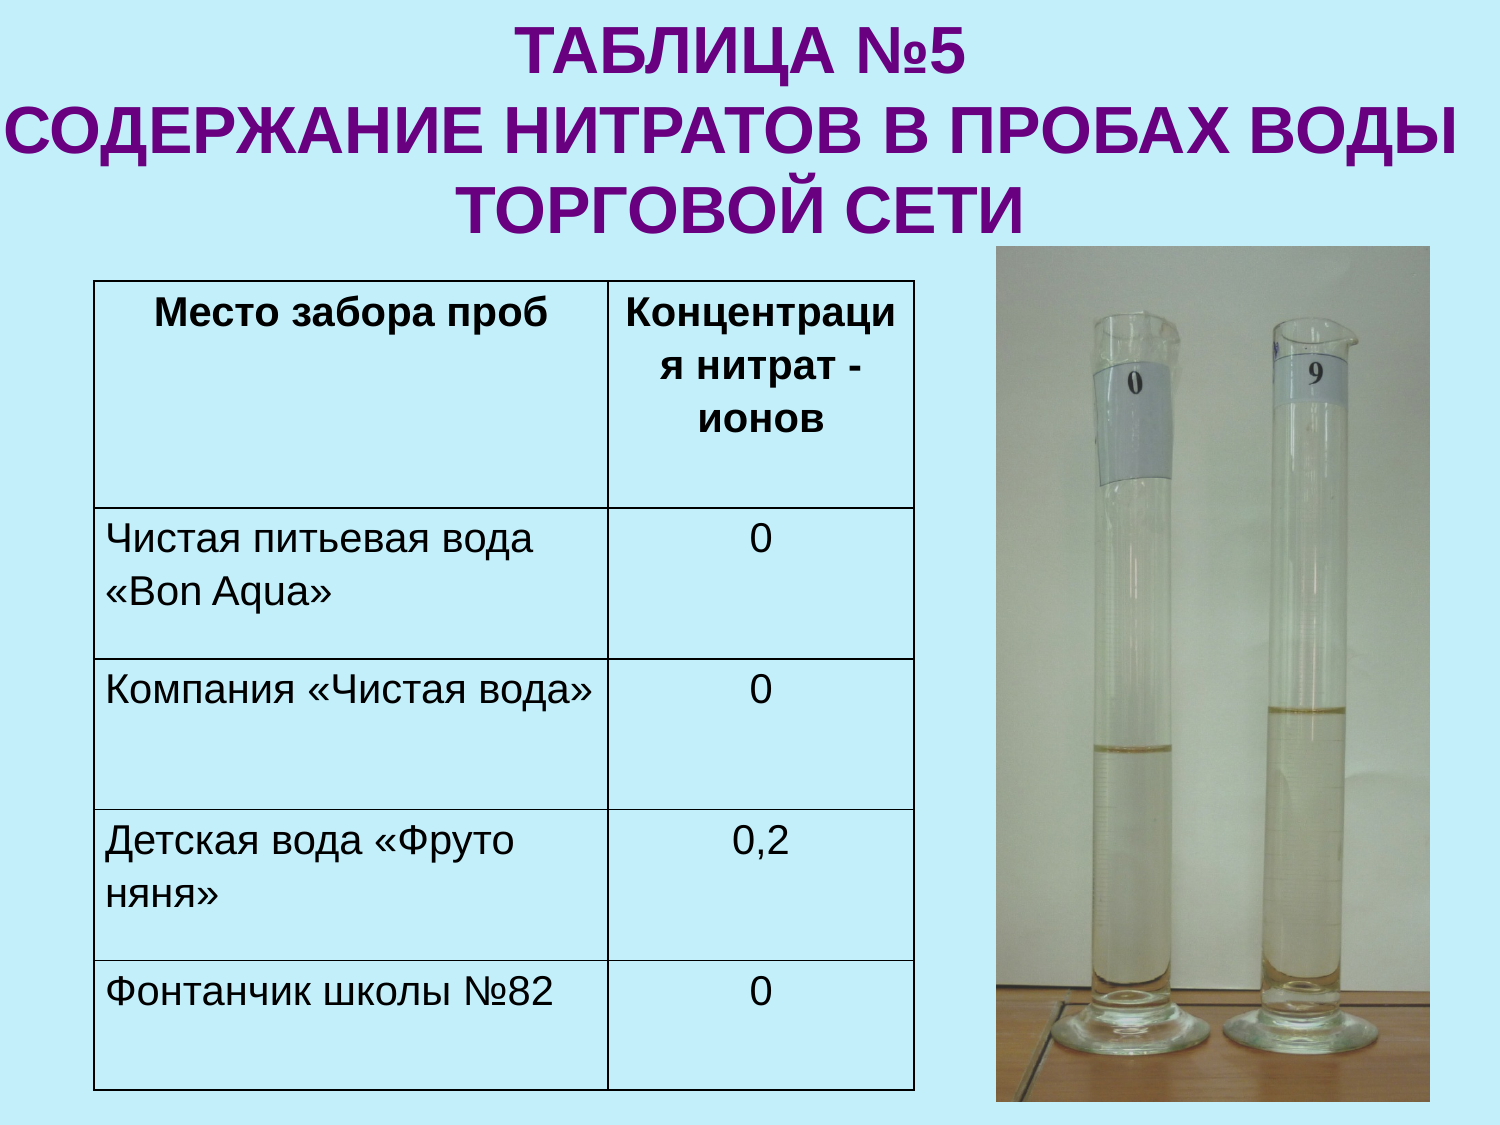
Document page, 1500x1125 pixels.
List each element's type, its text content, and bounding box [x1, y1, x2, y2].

table_cell Компания «Чистая вода» [95, 660, 607, 809]
table_cell Детская вода «Фруто няня» [95, 810, 607, 960]
table_cell 0 [609, 509, 913, 658]
picture [995, 245, 1430, 1102]
text_box Таблица №5 Содержание нитратов в пробах воды Торговой сети [0, 0, 1494, 255]
table_cell 0 [609, 961, 913, 1089]
table_cell 0,2 [609, 810, 913, 960]
table_header Концентрация нитрат - ионов [609, 282, 913, 507]
table_cell 0 [609, 660, 913, 809]
table_cell Фонтанчик школы №82 [95, 961, 607, 1089]
table_cell Чистая питьевая вода «Bon Aqua» [95, 509, 607, 658]
table_header Место забора проб [95, 282, 607, 507]
